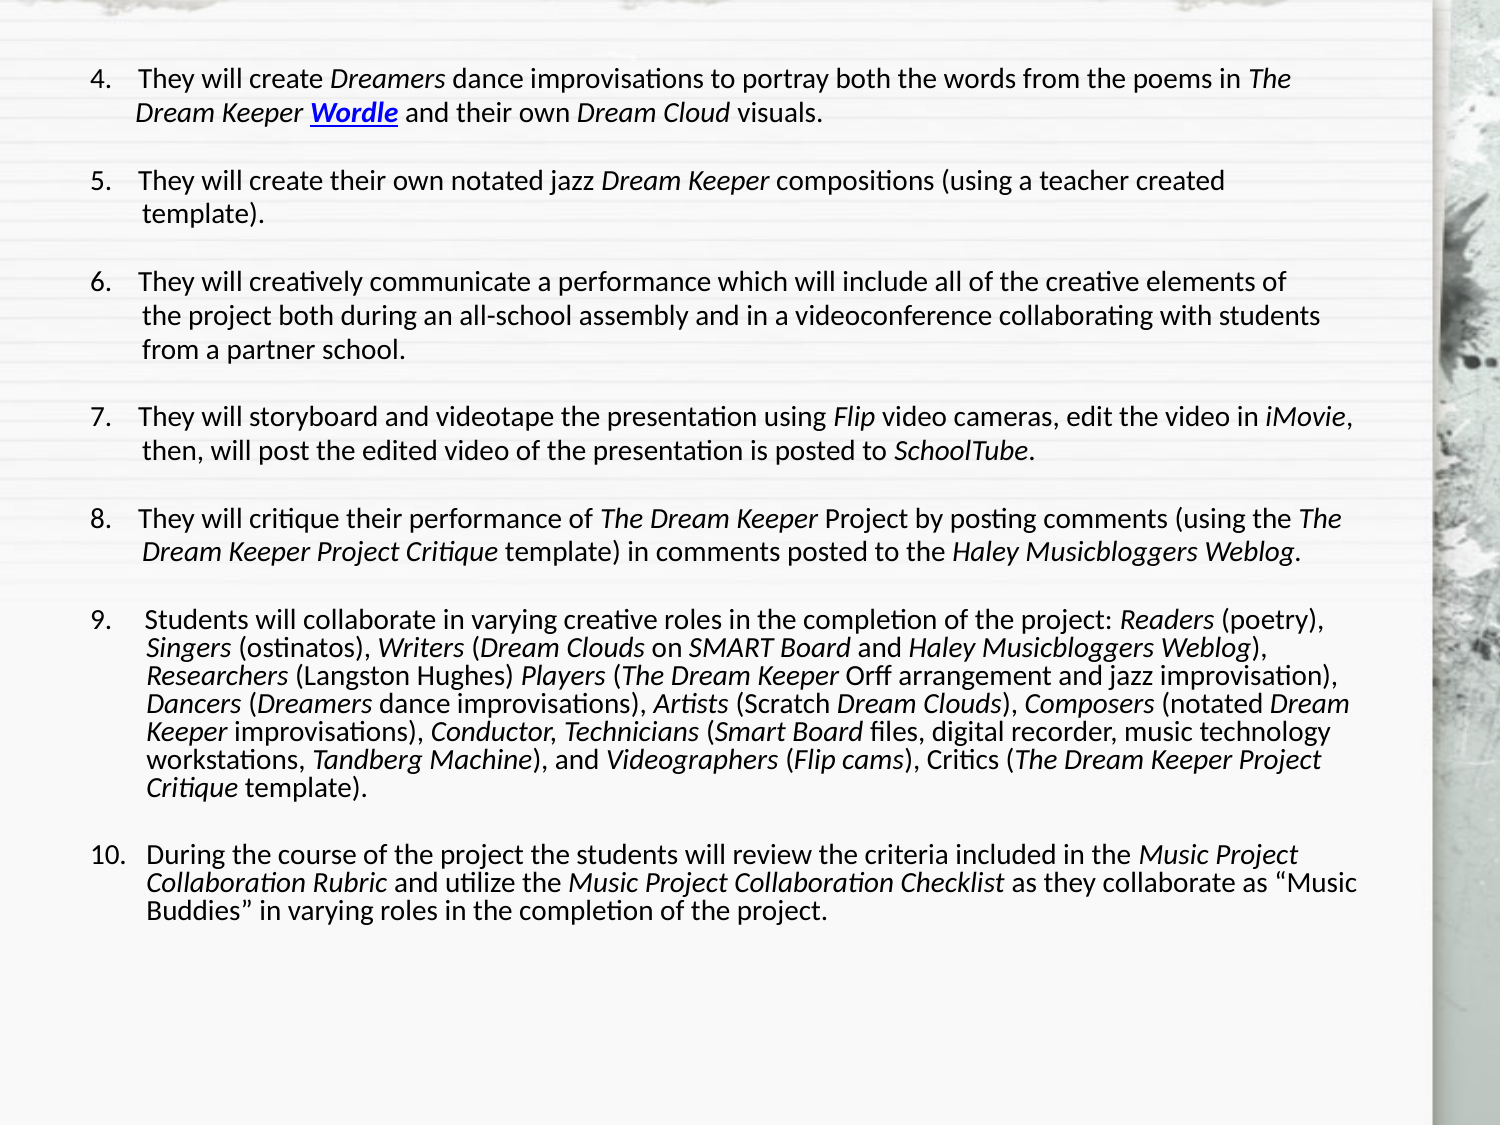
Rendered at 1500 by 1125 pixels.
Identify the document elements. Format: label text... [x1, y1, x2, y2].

list 4. They will create Dreamers dance improvisations to portray both the words from the poems in The Dream Keeper Wordle and their own Dream Cloud visuals. 5. They will create their own notated jazz Dream Keeper compositions (using a teacher created template). 6. They will creatively communicate a performance which will include all of the creative elements of the project both during an all-school assembly and in a videoconference collaborating with students from a partner school. 7. They will storyboard and videotape the presentation using Flip video cameras, edit the video in iMovie, then, will post the edited video of the presentation is posted to SchoolTube. 8. They will critique their performance of The Dream Keeper Project by posting comments (using the The Dream Keeper Project Critique template) in comments posted to the Haley Musicbloggers Weblog. 9. Students will collaborate in varying creative roles in the completion of the project: Readers (poetry), Singers (ostinatos), Writers (Dream Clouds on SMART Board and Haley Musicbloggers Weblog), Researchers (Langston Hughes) Players (The Dream Keeper Orff arrangement and jazz improvisation), Dancers (Dreamers dance improvisations), Artists (Scratch Dream Clouds), Composers (notated Dream Keeper improvisations), Conductor, Technicians (Smart Board files, digital recorder, music technology workstations, Tandberg Machine), and Videographers (Flip cams), Critics (The Dream Keeper Project Critique template). 10. During the course of the project the students will review the criteria included in the Music Project Collaboration Rubric and utilize the Music Project Collaboration Checklist as they collaborate as “Music Buddies” in varying roles in the completion of the project. [74, 58, 1426, 1066]
picture [0, 0, 1500, 1125]
